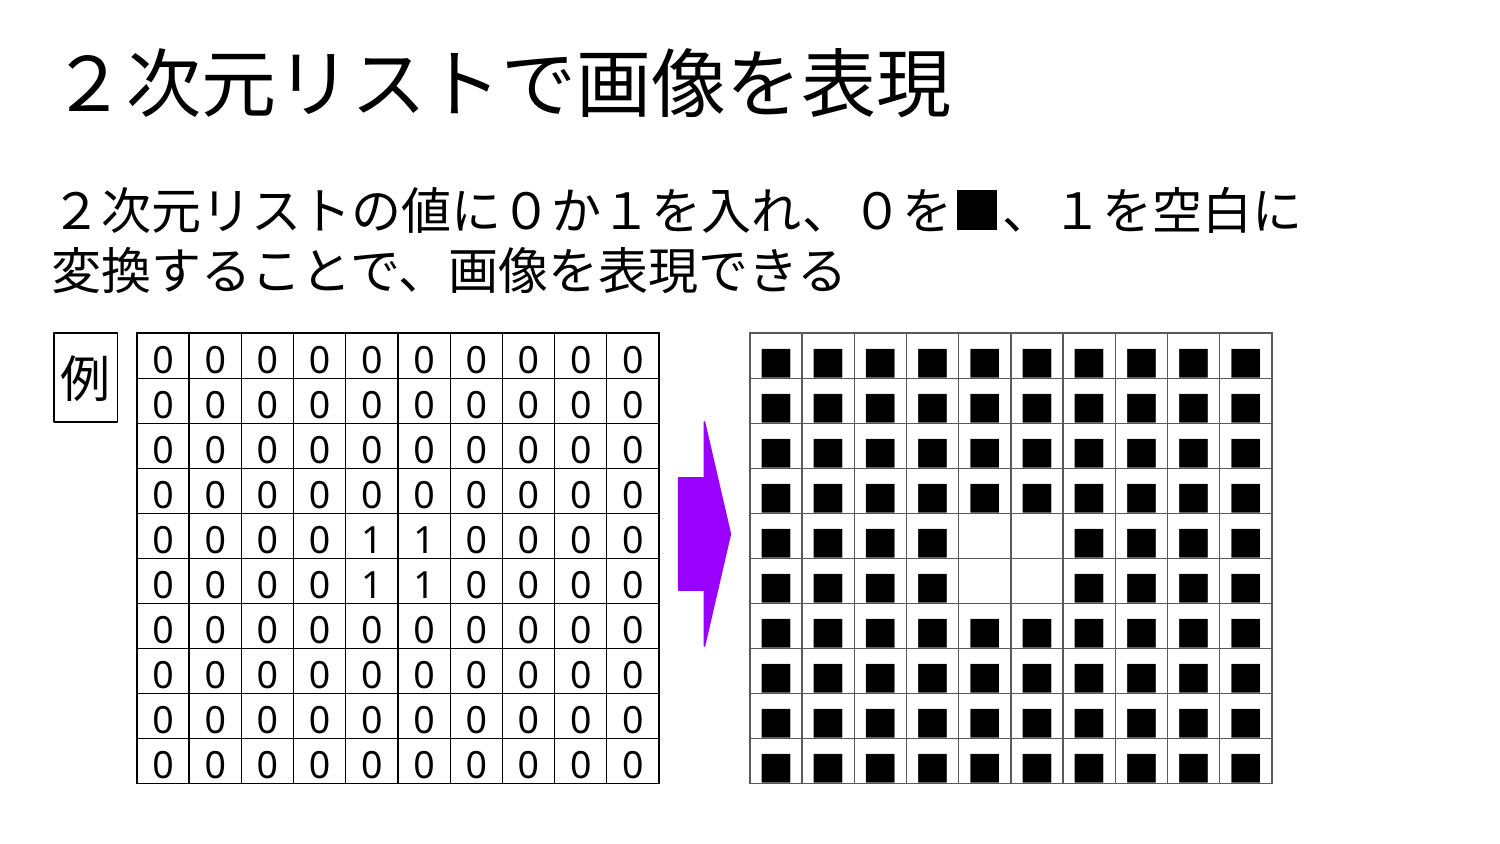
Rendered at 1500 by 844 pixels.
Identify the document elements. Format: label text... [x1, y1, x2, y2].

table_cell 0 [555, 424, 606, 468]
table_cell ■ [959, 379, 1010, 423]
table_cell 0 [138, 379, 188, 423]
table_cell 0 [190, 559, 241, 603]
table_header ■ [1012, 334, 1062, 378]
table_cell 0 [555, 694, 606, 738]
table_cell ■ [803, 694, 854, 738]
table_cell ■ [1116, 694, 1167, 738]
table_cell 0 [555, 649, 606, 693]
table_cell ■ [1168, 559, 1219, 603]
table_cell ■ [751, 649, 801, 693]
table_cell 0 [607, 694, 658, 738]
table_cell 0 [607, 559, 658, 603]
table_cell ■ [855, 379, 906, 423]
table_cell ■ [1064, 424, 1115, 468]
table_cell ■ [1168, 604, 1219, 648]
table_cell ■ [1116, 604, 1167, 648]
table_cell 0 [503, 514, 554, 558]
table_cell ■ [1064, 604, 1115, 648]
table_cell ■ [803, 739, 854, 783]
table_cell ■ [751, 514, 801, 558]
table_cell ■ [1116, 379, 1167, 423]
table_cell 0 [399, 649, 450, 693]
table_cell ■ [1220, 739, 1271, 783]
table_cell 0 [607, 469, 658, 513]
table_cell ■ [1220, 649, 1271, 693]
table_cell 0 [190, 739, 241, 783]
table_cell 0 [451, 649, 502, 693]
table_cell ■ [1012, 604, 1062, 648]
table_cell ■ [1168, 379, 1219, 423]
table_cell ■ [855, 739, 906, 783]
table_header ■ [1116, 334, 1167, 378]
table_cell ■ [1168, 424, 1219, 468]
table_cell ■ [1168, 694, 1219, 738]
table_header ■ [959, 334, 1010, 378]
table_cell ■ [1168, 514, 1219, 558]
table_cell 0 [346, 649, 397, 693]
table_cell 0 [138, 649, 188, 693]
table_cell 0 [190, 469, 241, 513]
table_cell 0 [294, 424, 345, 468]
table_cell 0 [138, 604, 188, 648]
table_cell ■ [1064, 559, 1115, 603]
table_cell 0 [242, 424, 293, 468]
table_cell 0 [294, 469, 345, 513]
table_header ■ [1220, 334, 1271, 378]
table_cell ■ [907, 694, 958, 738]
table_cell ■ [1012, 424, 1062, 468]
table_cell 0 [607, 739, 658, 783]
table_cell ■ [803, 379, 854, 423]
table_header 0 [346, 334, 397, 378]
table_cell ■ [1064, 649, 1115, 693]
table_cell ■ [959, 649, 1010, 693]
table_cell ■ [1220, 379, 1271, 423]
table_cell ■ [855, 469, 906, 513]
table_cell 0 [555, 379, 606, 423]
table_cell ■ [1116, 424, 1167, 468]
table_cell ■ [751, 694, 801, 738]
table_cell 0 [607, 379, 658, 423]
table_cell ■ [1064, 739, 1115, 783]
table_cell 0 [399, 424, 450, 468]
table_cell 0 [242, 379, 293, 423]
table_cell ■ [1168, 739, 1219, 783]
table_cell 0 [242, 739, 293, 783]
table_cell 0 [346, 739, 397, 783]
table_cell 0 [190, 514, 241, 558]
table_cell 0 [138, 424, 188, 468]
table_cell ■ [751, 739, 801, 783]
table_cell 0 [294, 559, 345, 603]
table_cell ■ [855, 604, 906, 648]
table_cell 0 [399, 694, 450, 738]
table_cell 1 [399, 559, 450, 603]
table_cell ■ [803, 469, 854, 513]
table_cell 0 [242, 649, 293, 693]
table_cell ■ [1116, 469, 1167, 513]
table_cell [1012, 514, 1062, 558]
table_cell 0 [607, 649, 658, 693]
table_cell 0 [503, 379, 554, 423]
table_cell 1 [346, 514, 397, 558]
table_cell 0 [503, 649, 554, 693]
table_cell ■ [1168, 469, 1219, 513]
table_cell ■ [907, 739, 958, 783]
table_cell ■ [751, 604, 801, 648]
table_cell ■ [1012, 649, 1062, 693]
table_cell 0 [399, 739, 450, 783]
table_cell 0 [451, 514, 502, 558]
table_cell ■ [907, 559, 958, 603]
table_cell ■ [803, 514, 854, 558]
table_cell ■ [1012, 739, 1062, 783]
table_cell 0 [138, 559, 188, 603]
table_header 0 [190, 334, 241, 378]
table_cell ■ [1220, 469, 1271, 513]
table_cell ■ [907, 469, 958, 513]
table_cell 0 [555, 469, 606, 513]
table_cell 0 [190, 694, 241, 738]
table_cell [1012, 559, 1062, 603]
text_box [678, 421, 731, 647]
table_header 0 [138, 334, 188, 378]
table_header 0 [555, 334, 606, 378]
table_cell 0 [451, 424, 502, 468]
table_cell 0 [190, 649, 241, 693]
table_cell 0 [294, 379, 345, 423]
table_header 0 [503, 334, 554, 378]
table_cell ■ [1116, 559, 1167, 603]
table_cell ■ [1116, 514, 1167, 558]
table_cell 0 [503, 739, 554, 783]
text_box ２次元リストの値に０か１を入れ、０を■、１を空白に 変換することで、画像を表現できる [36, 164, 1362, 315]
table_cell 0 [190, 604, 241, 648]
table_cell 0 [503, 604, 554, 648]
table_cell 0 [399, 379, 450, 423]
table_cell ■ [1064, 469, 1115, 513]
table_cell 0 [451, 604, 502, 648]
table_cell 0 [555, 514, 606, 558]
table_cell 0 [346, 469, 397, 513]
table_cell ■ [803, 559, 854, 603]
table_header ■ [855, 334, 906, 378]
table_cell ■ [959, 424, 1010, 468]
table_cell 0 [346, 424, 397, 468]
table_header ■ [751, 334, 801, 378]
table_header 0 [399, 334, 450, 378]
table_cell 0 [294, 694, 345, 738]
table_cell ■ [803, 604, 854, 648]
table_cell 0 [555, 559, 606, 603]
table_cell 0 [451, 739, 502, 783]
table_cell 0 [294, 649, 345, 693]
table_header ■ [1064, 334, 1115, 378]
table_cell ■ [907, 604, 958, 648]
table_cell 0 [242, 469, 293, 513]
table_cell 1 [346, 559, 397, 603]
table_cell ■ [803, 649, 854, 693]
table_cell ■ [1220, 514, 1271, 558]
table_cell ■ [1220, 694, 1271, 738]
table_cell ■ [907, 424, 958, 468]
table_cell 0 [294, 739, 345, 783]
table_cell ■ [1220, 424, 1271, 468]
table_cell ■ [751, 379, 801, 423]
table_cell 0 [190, 379, 241, 423]
table_cell ■ [1012, 469, 1062, 513]
text_box 例 [53, 333, 118, 422]
table_cell ■ [855, 424, 906, 468]
title ２次元リストで画像を表現 [36, 21, 1435, 131]
table_cell 0 [503, 469, 554, 513]
table_cell 0 [138, 469, 188, 513]
table_cell ■ [1012, 379, 1062, 423]
table_cell 0 [138, 739, 188, 783]
table_cell ■ [751, 469, 801, 513]
table_header ■ [907, 334, 958, 378]
table_cell ■ [1220, 604, 1271, 648]
table_cell ■ [1012, 694, 1062, 738]
table_cell [959, 559, 1010, 603]
table_cell 0 [242, 694, 293, 738]
table_cell ■ [959, 694, 1010, 738]
table_cell [959, 514, 1010, 558]
table_cell ■ [959, 604, 1010, 648]
table_cell ■ [959, 469, 1010, 513]
table_cell 0 [346, 379, 397, 423]
table_header 0 [294, 334, 345, 378]
table_cell ■ [959, 739, 1010, 783]
table_cell 0 [503, 559, 554, 603]
table_cell 0 [503, 694, 554, 738]
table_cell ■ [1064, 694, 1115, 738]
table_cell ■ [751, 424, 801, 468]
table_header 0 [451, 334, 502, 378]
table_cell 0 [451, 559, 502, 603]
table_cell 0 [138, 694, 188, 738]
table_cell 0 [607, 604, 658, 648]
table_cell 0 [242, 559, 293, 603]
table_header ■ [1168, 334, 1219, 378]
table_cell 0 [294, 604, 345, 648]
table_cell 0 [555, 604, 606, 648]
table_cell 0 [242, 604, 293, 648]
table_cell ■ [907, 379, 958, 423]
table_cell ■ [907, 514, 958, 558]
table_cell 0 [399, 469, 450, 513]
table_cell 0 [451, 694, 502, 738]
table_cell ■ [855, 649, 906, 693]
table_cell 0 [138, 514, 188, 558]
table_header ■ [803, 334, 854, 378]
table_cell ■ [1220, 559, 1271, 603]
table_cell ■ [855, 514, 906, 558]
table_cell 0 [503, 424, 554, 468]
table_cell ■ [855, 694, 906, 738]
table_cell 0 [346, 604, 397, 648]
table_cell ■ [1064, 379, 1115, 423]
table_cell 1 [399, 514, 450, 558]
table_cell ■ [751, 559, 801, 603]
table_cell ■ [803, 424, 854, 468]
table_cell 0 [399, 604, 450, 648]
table_cell ■ [907, 649, 958, 693]
table_cell 0 [294, 514, 345, 558]
table_cell ■ [1116, 739, 1167, 783]
table_cell 0 [451, 469, 502, 513]
table_cell ■ [1116, 649, 1167, 693]
table_cell 0 [451, 379, 502, 423]
table_cell ■ [1064, 514, 1115, 558]
table_cell 0 [555, 739, 606, 783]
table_cell 0 [190, 424, 241, 468]
table_cell 0 [346, 694, 397, 738]
table_cell ■ [855, 559, 906, 603]
table_cell 0 [607, 424, 658, 468]
table_cell 0 [607, 514, 658, 558]
table_cell ■ [1168, 649, 1219, 693]
table_header 0 [242, 334, 293, 378]
table_header 0 [607, 334, 658, 378]
table_cell 0 [242, 514, 293, 558]
